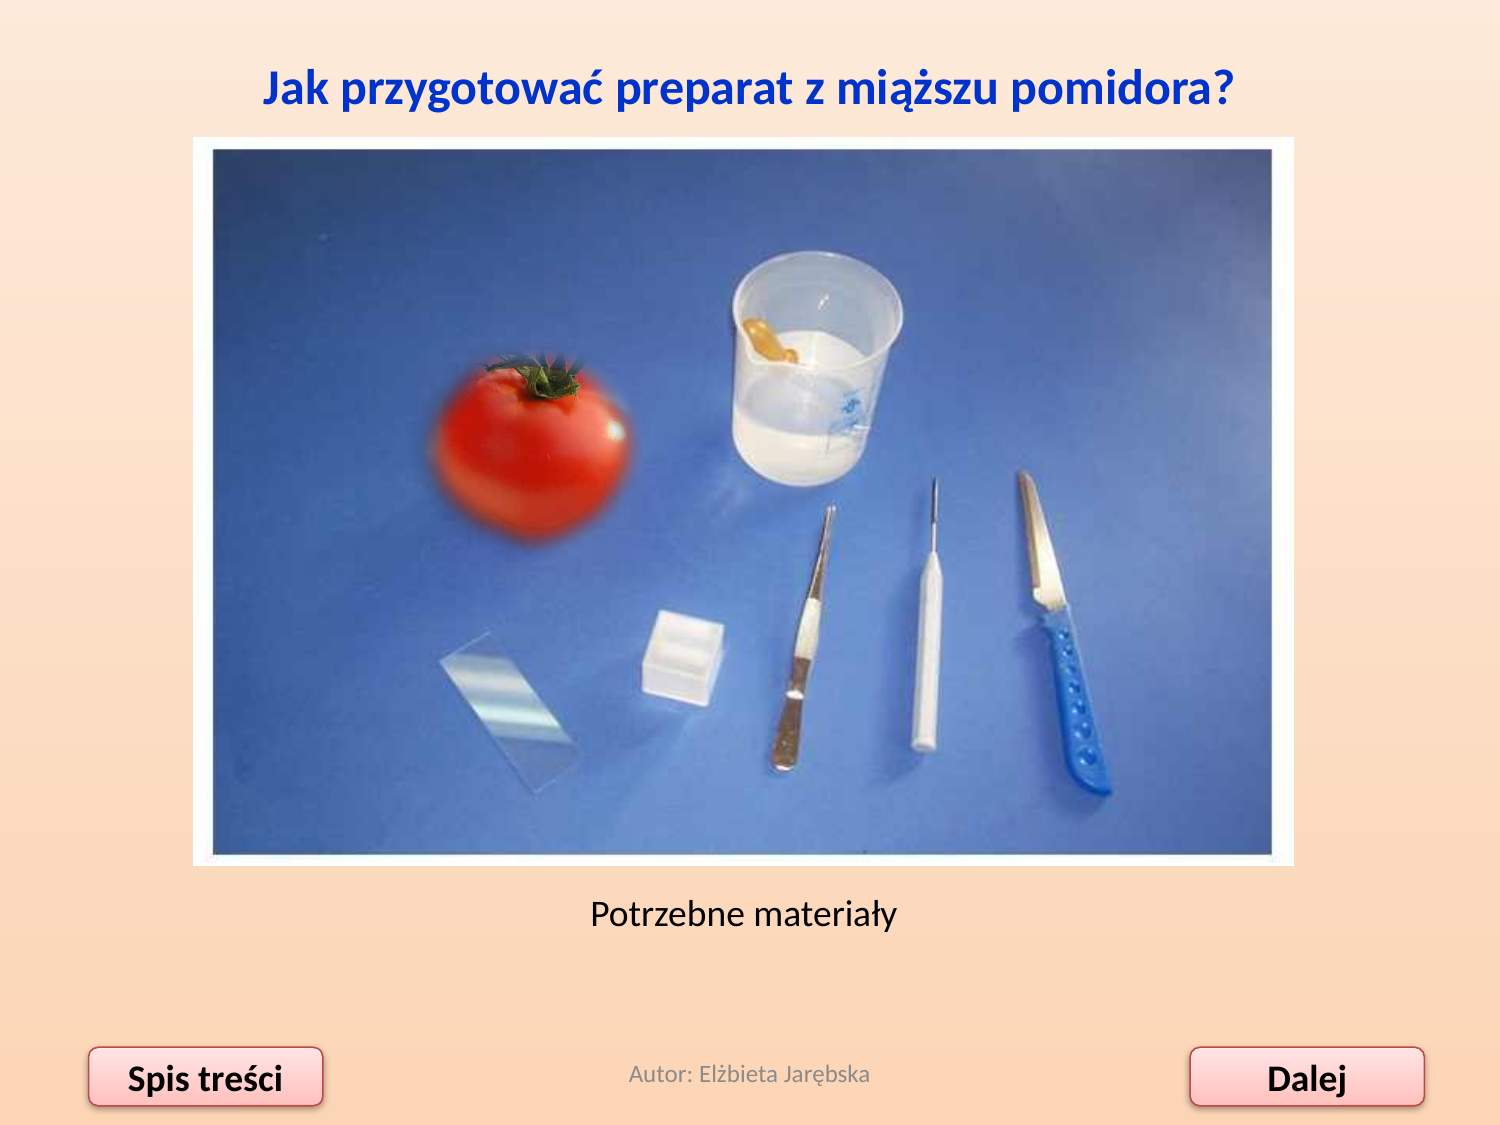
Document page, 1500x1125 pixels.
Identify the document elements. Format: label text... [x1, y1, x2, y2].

text_box Spis treści [87, 1046, 324, 1107]
text_box Jak przygotować preparat z miąższu pomidora? [128, 46, 1372, 122]
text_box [193, 136, 1294, 866]
footer Autor: Elżbieta Jarębska [512, 1042, 988, 1103]
text_box Potrzebne materiały [171, 881, 1317, 942]
text_box Dalej [1189, 1046, 1426, 1107]
